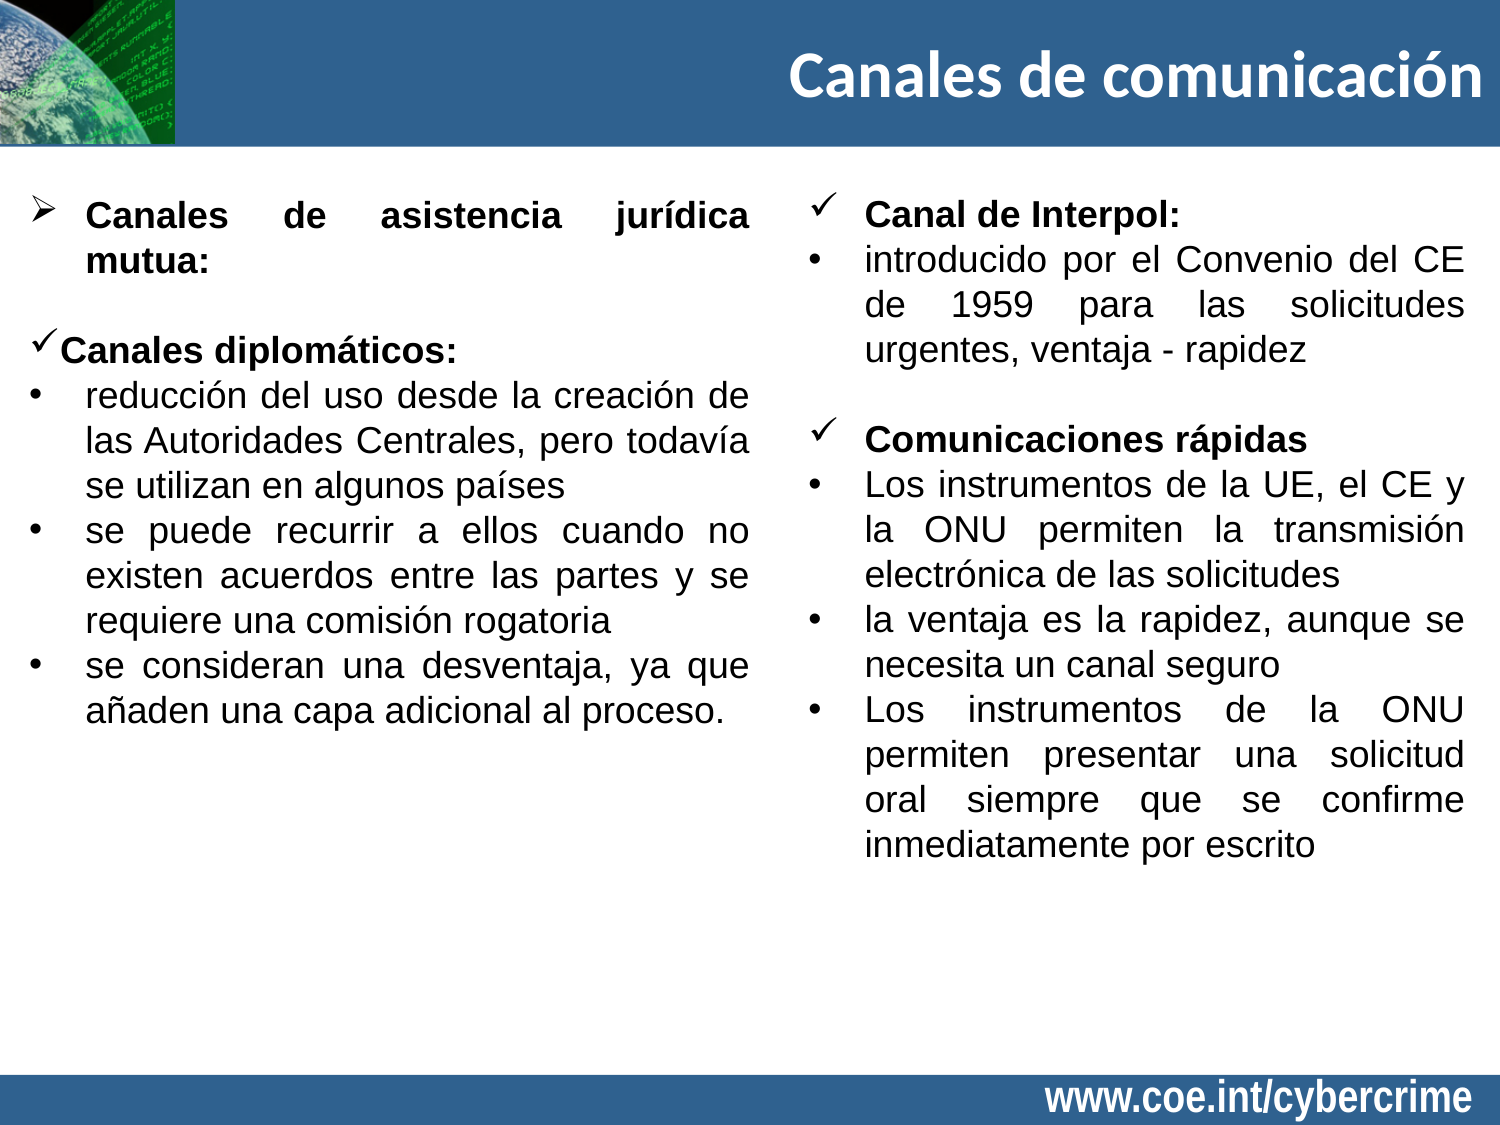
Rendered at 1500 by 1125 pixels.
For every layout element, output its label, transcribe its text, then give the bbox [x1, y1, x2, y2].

text_box Canales de asistencia jurídica mutua: Canales diplomáticos: reducción del uso desde la creación de las Autoridades Centrales, pero todavía se utilizan en algunos países se puede recurrir a ellos cuando no existen acuerdos entre las partes y se requiere una comisión rogatoria se consideran una desventaja, ya que añaden una capa adicional al proceso. [14, 183, 765, 739]
text_box www.coe.int/cybercrime [1030, 1059, 1500, 1125]
text_box [0, 1073, 1030, 1125]
text_box Canal de Interpol: introducido por el Convenio del CE de 1959 para las solicitudes urgentes, ventaja - rapidez Comunicaciones rápidas Los instrumentos de la UE, el CE y la ONU permiten la transmisión electrónica de las solicitudes la ventaja es la rapidez, aunque se necesita un canal seguro Los instrumentos de la ONU permiten presentar una solicitud oral siempre que se confirme inmediatamente por escrito [793, 183, 1480, 873]
text_box Canales de comunicación [177, 0, 1500, 149]
picture [0, 0, 175, 144]
